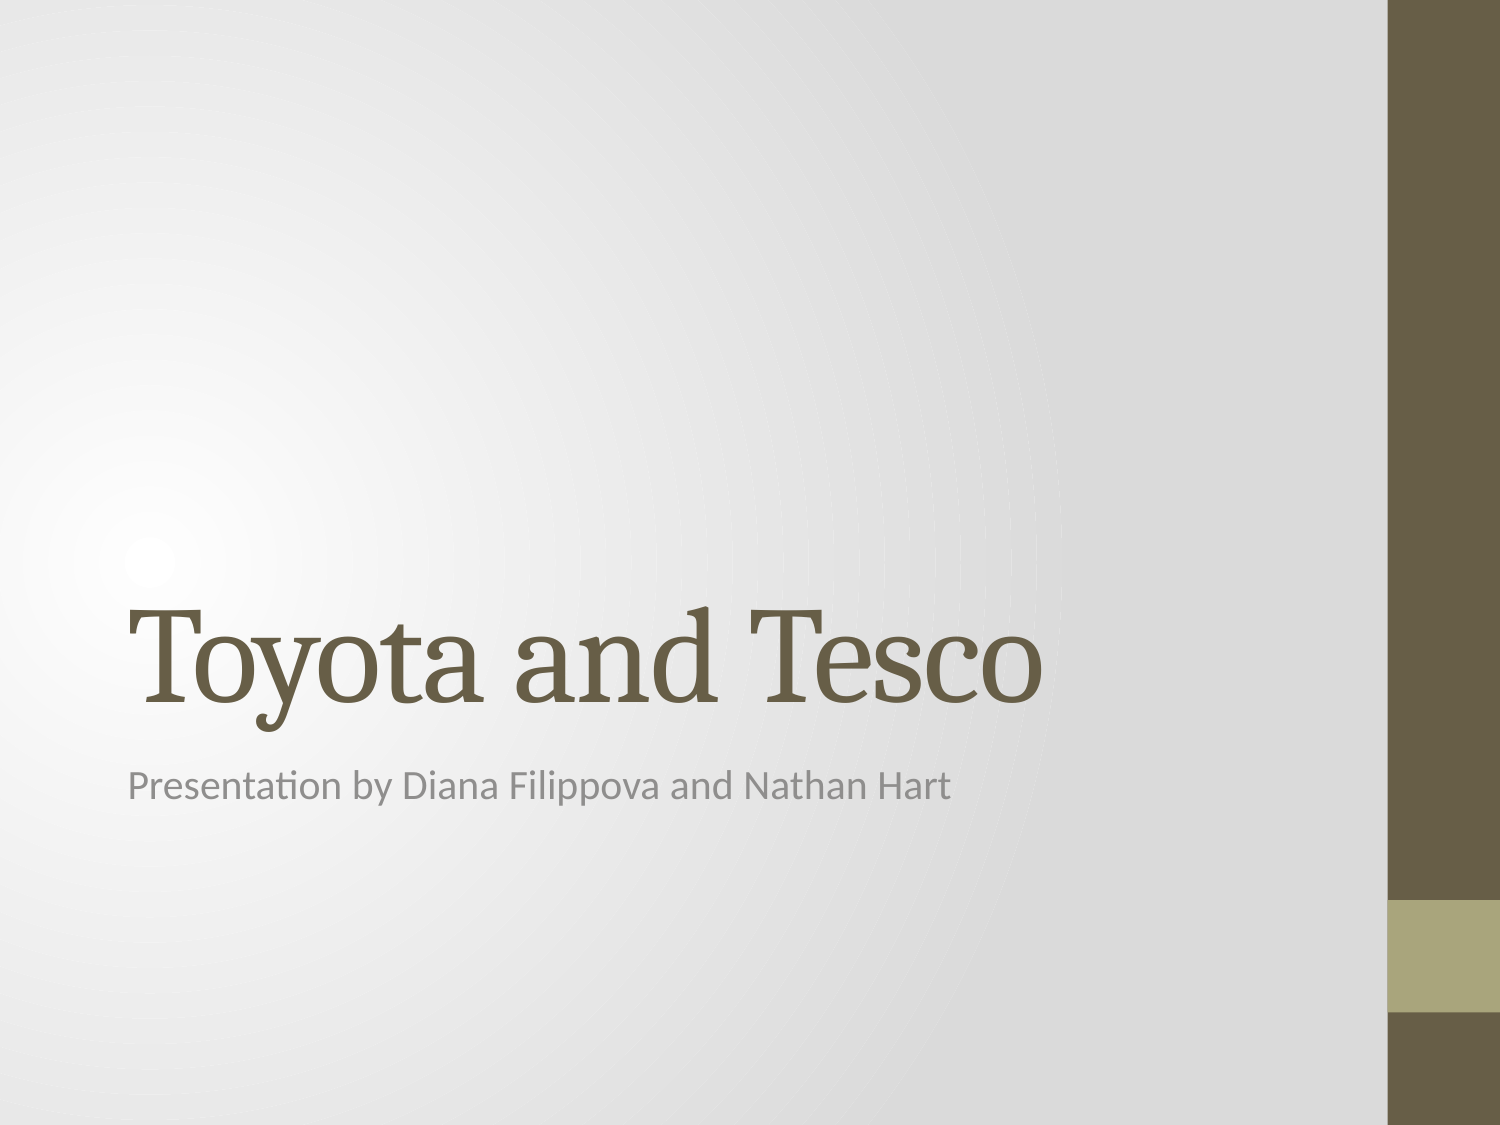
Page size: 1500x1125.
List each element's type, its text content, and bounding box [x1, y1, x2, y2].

subtitle Presentation by Diana Filippova and Nathan Hart [112, 750, 1173, 925]
title Toyota and Tesco [112, 312, 1350, 738]
